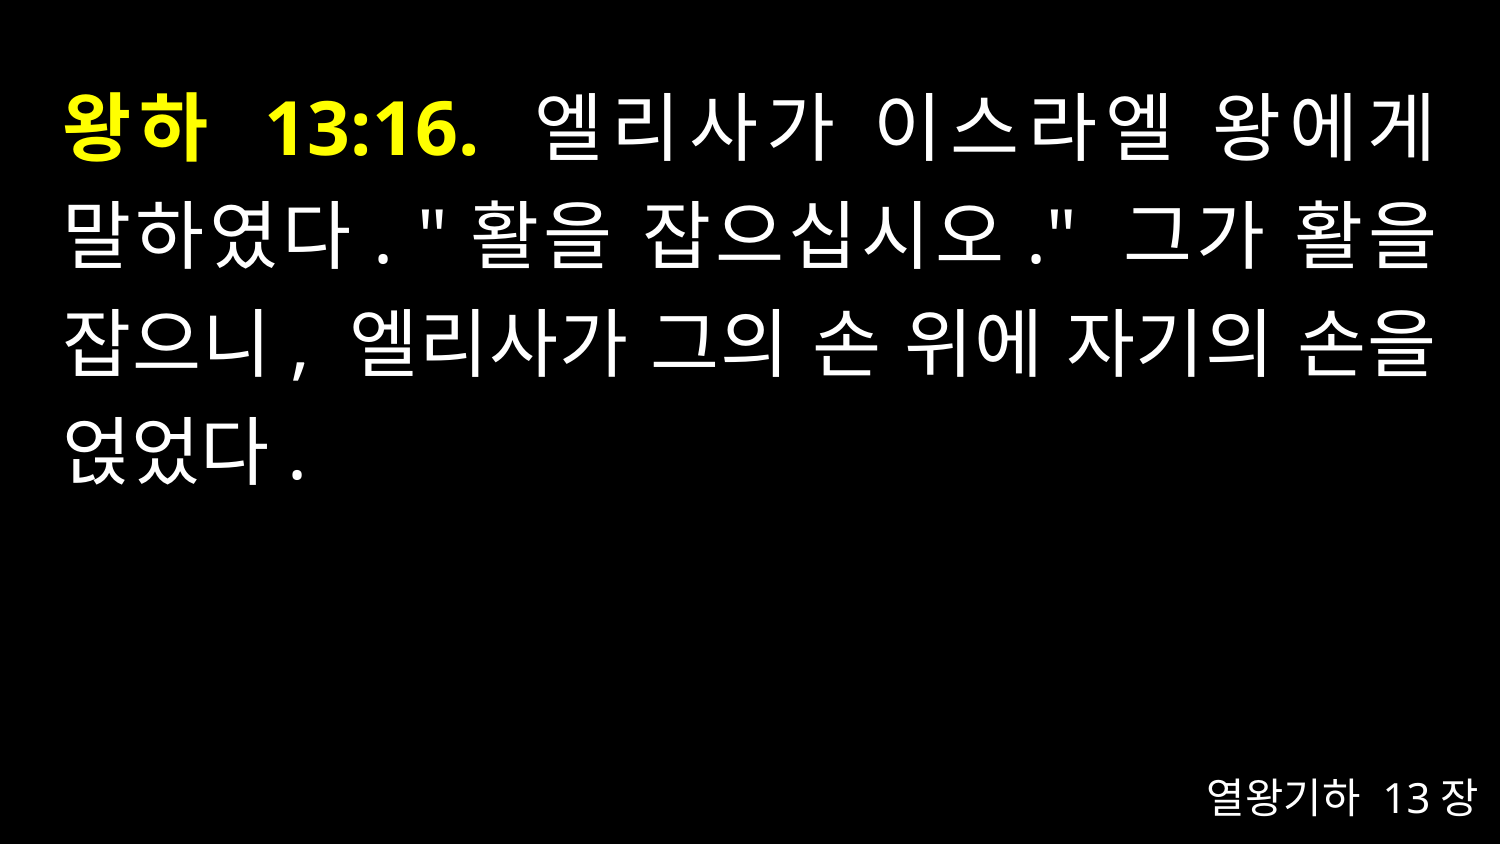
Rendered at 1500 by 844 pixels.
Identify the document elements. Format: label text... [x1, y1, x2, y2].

subtitle 열왕기하 13장 [916, 770, 1500, 844]
title 왕하 13:16. 엘리사가 이스라엘 왕에게 말하였다. "활을 잡으십시오." 그가 활을 잡으니, 엘리사가 그의 손 위에 자기의 손을 얹었다. [0, 0, 1500, 844]
